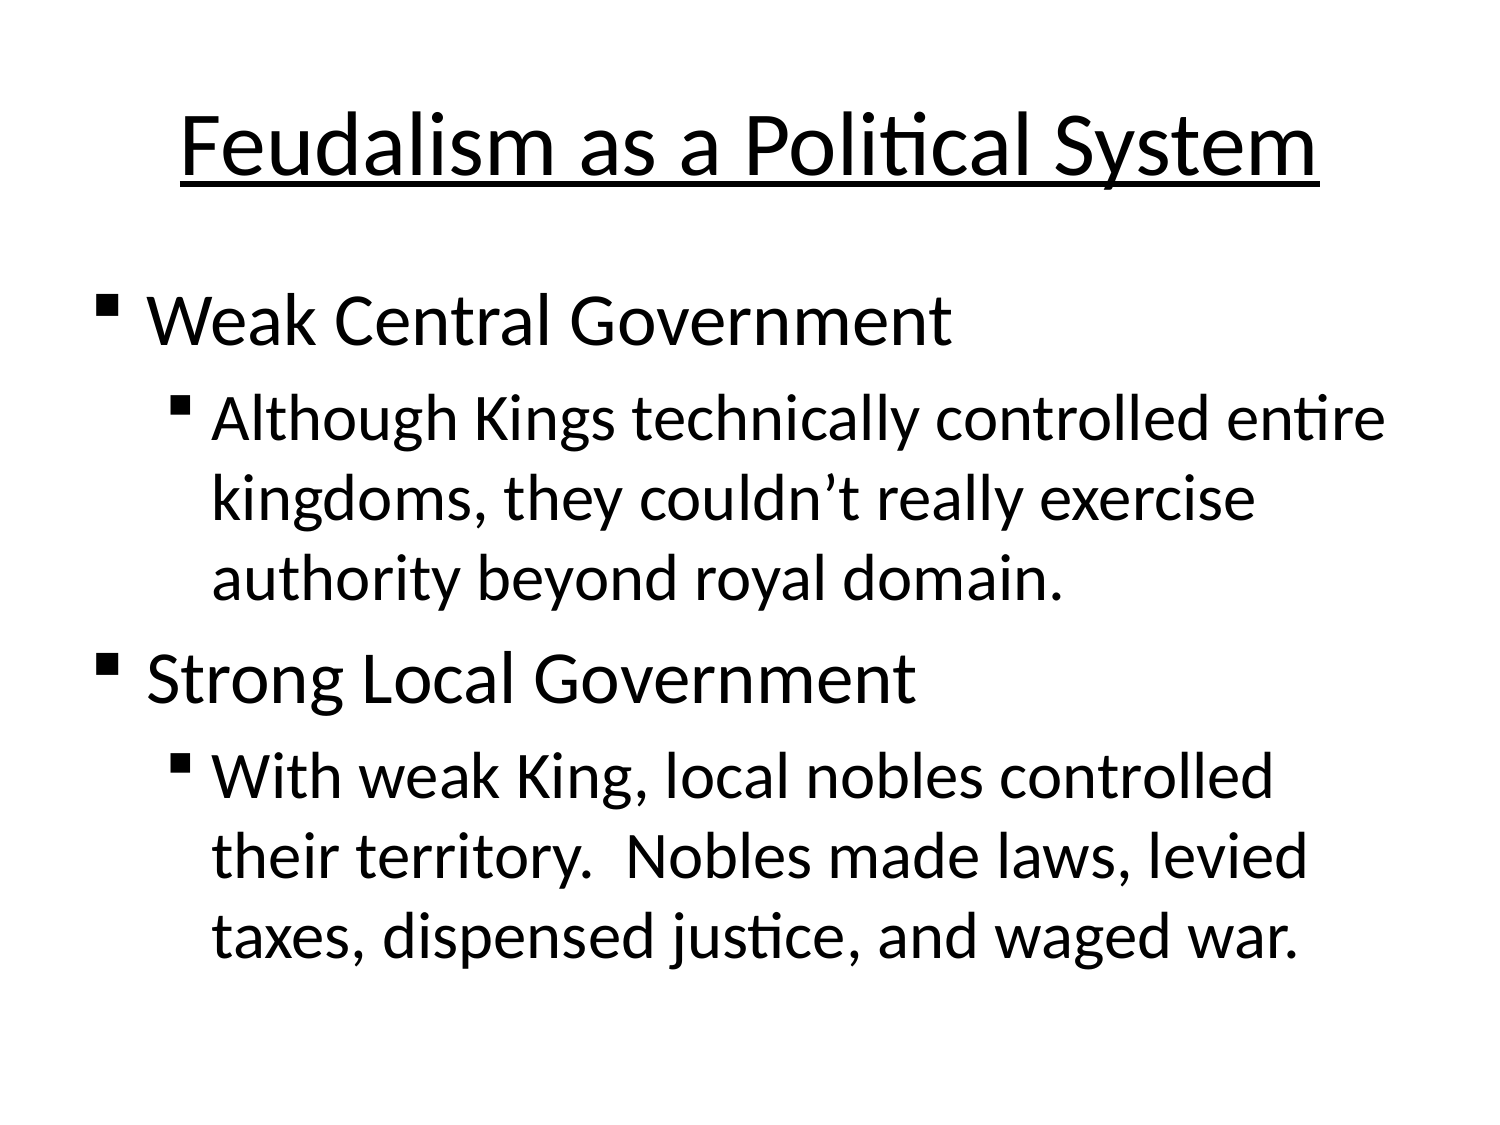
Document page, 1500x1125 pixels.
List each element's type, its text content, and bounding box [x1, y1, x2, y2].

title Feudalism as a Political System [75, 45, 1425, 233]
list Weak Central Government Although Kings technically controlled entire kingdoms, they couldn’t really exercise authority beyond royal domain. Strong Local Government With weak King, local nobles controlled their territory. Nobles made laws, levied taxes, dispensed justice, and waged war. [75, 262, 1425, 1061]
